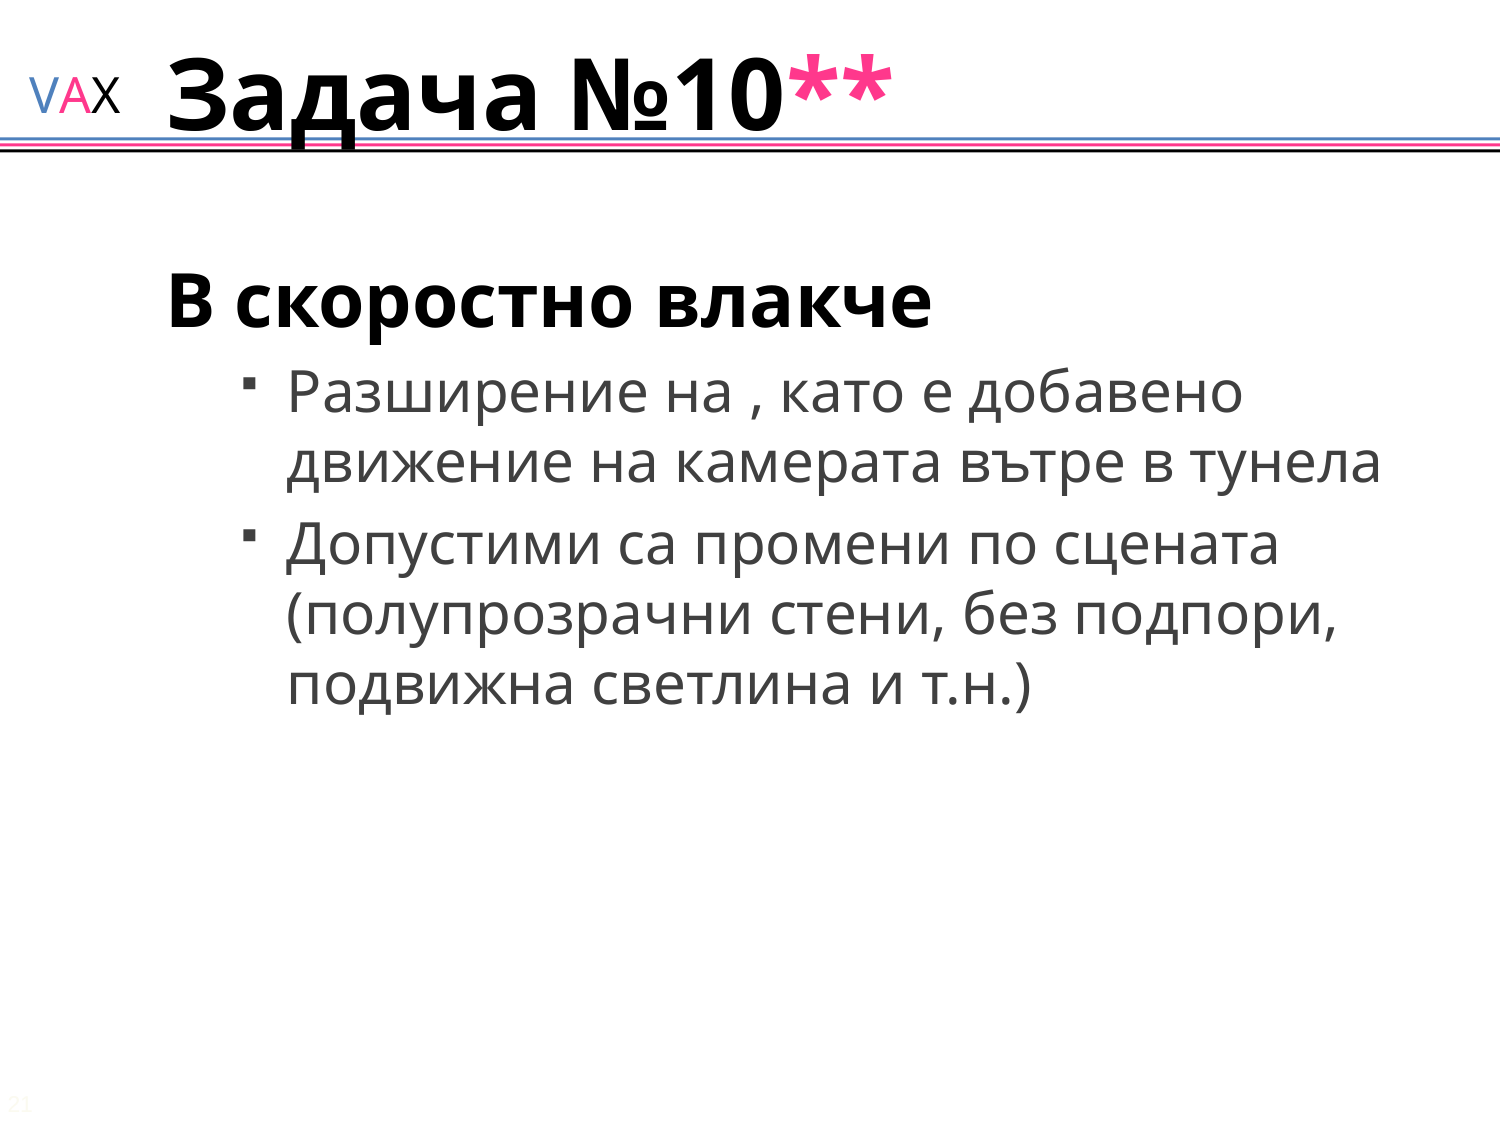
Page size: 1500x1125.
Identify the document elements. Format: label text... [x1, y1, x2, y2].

title Задача №10** [0, 37, 1500, 144]
